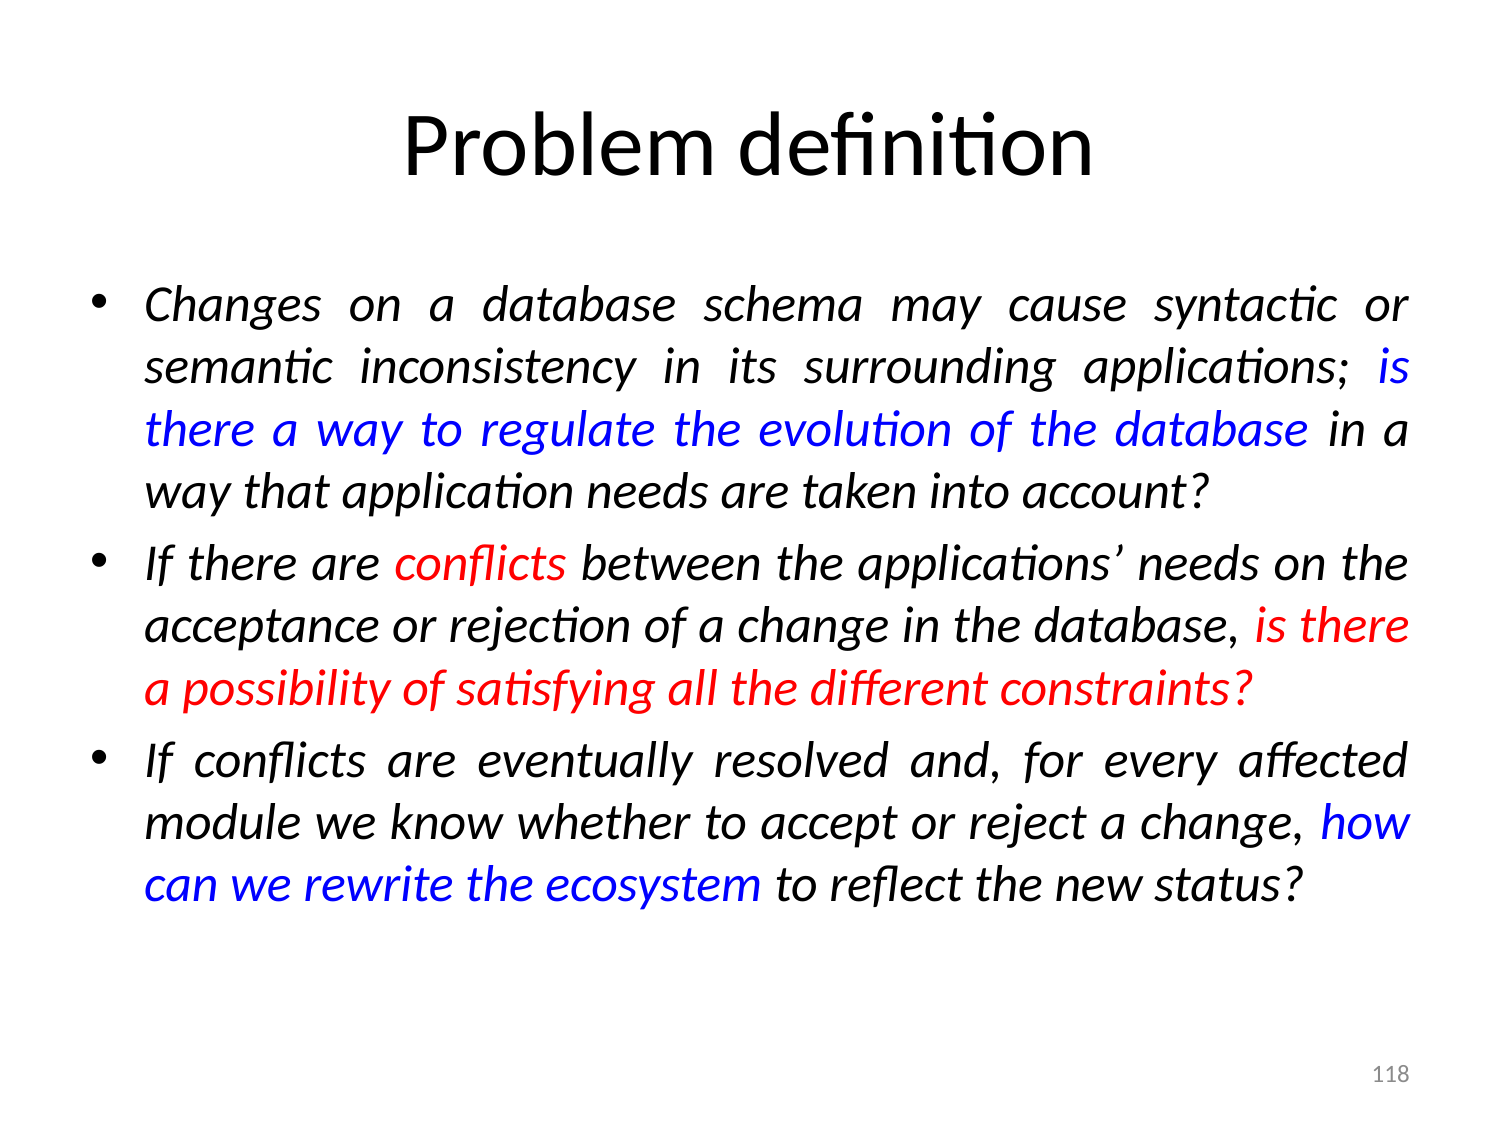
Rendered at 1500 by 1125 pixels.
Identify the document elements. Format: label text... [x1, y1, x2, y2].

title Problem definition [75, 45, 1425, 233]
list Changes on a database schema may cause syntactic or semantic inconsistency in its surrounding applications; is there a way to regulate the evolution of the database in a way that application needs are taken into account? If there are conflicts between the applications’ needs on the acceptance or rejection of a change in the database, is there a possibility of satisfying all the different constraints? If conflicts are eventually resolved and, for every affected module we know whether to accept or reject a change, how can we rewrite the ecosystem to reflect the new status? [75, 262, 1425, 1005]
slide_number 118 [1074, 1042, 1425, 1103]
